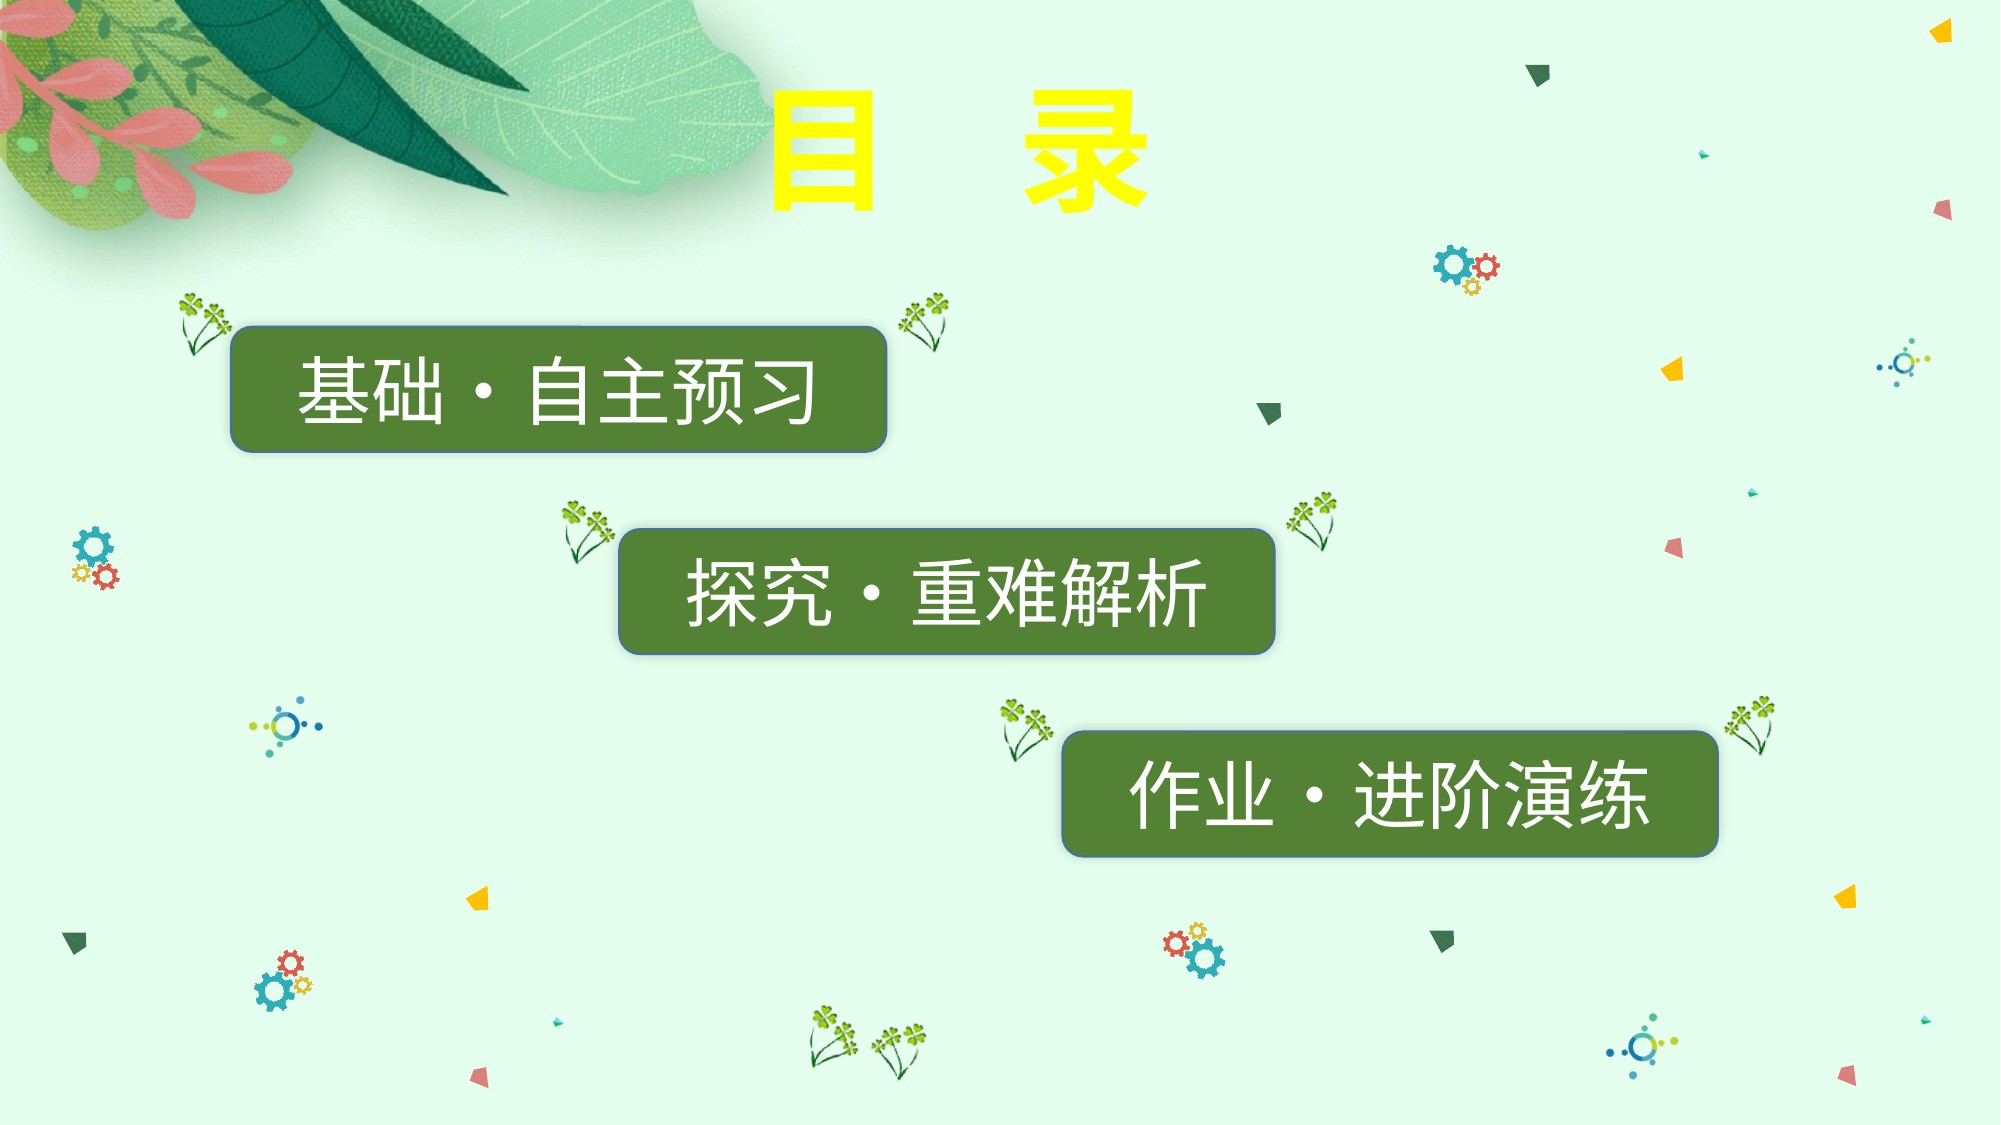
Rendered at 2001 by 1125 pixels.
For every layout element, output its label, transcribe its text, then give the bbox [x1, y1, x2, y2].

text_box 基础•自主预习 [229, 325, 888, 453]
text_box 探究•重难解析 [618, 528, 1276, 656]
text_box 作业•进阶演练 [1061, 730, 1719, 858]
text_box 目 录 [740, 55, 1171, 236]
picture [0, 0, 2001, 1125]
